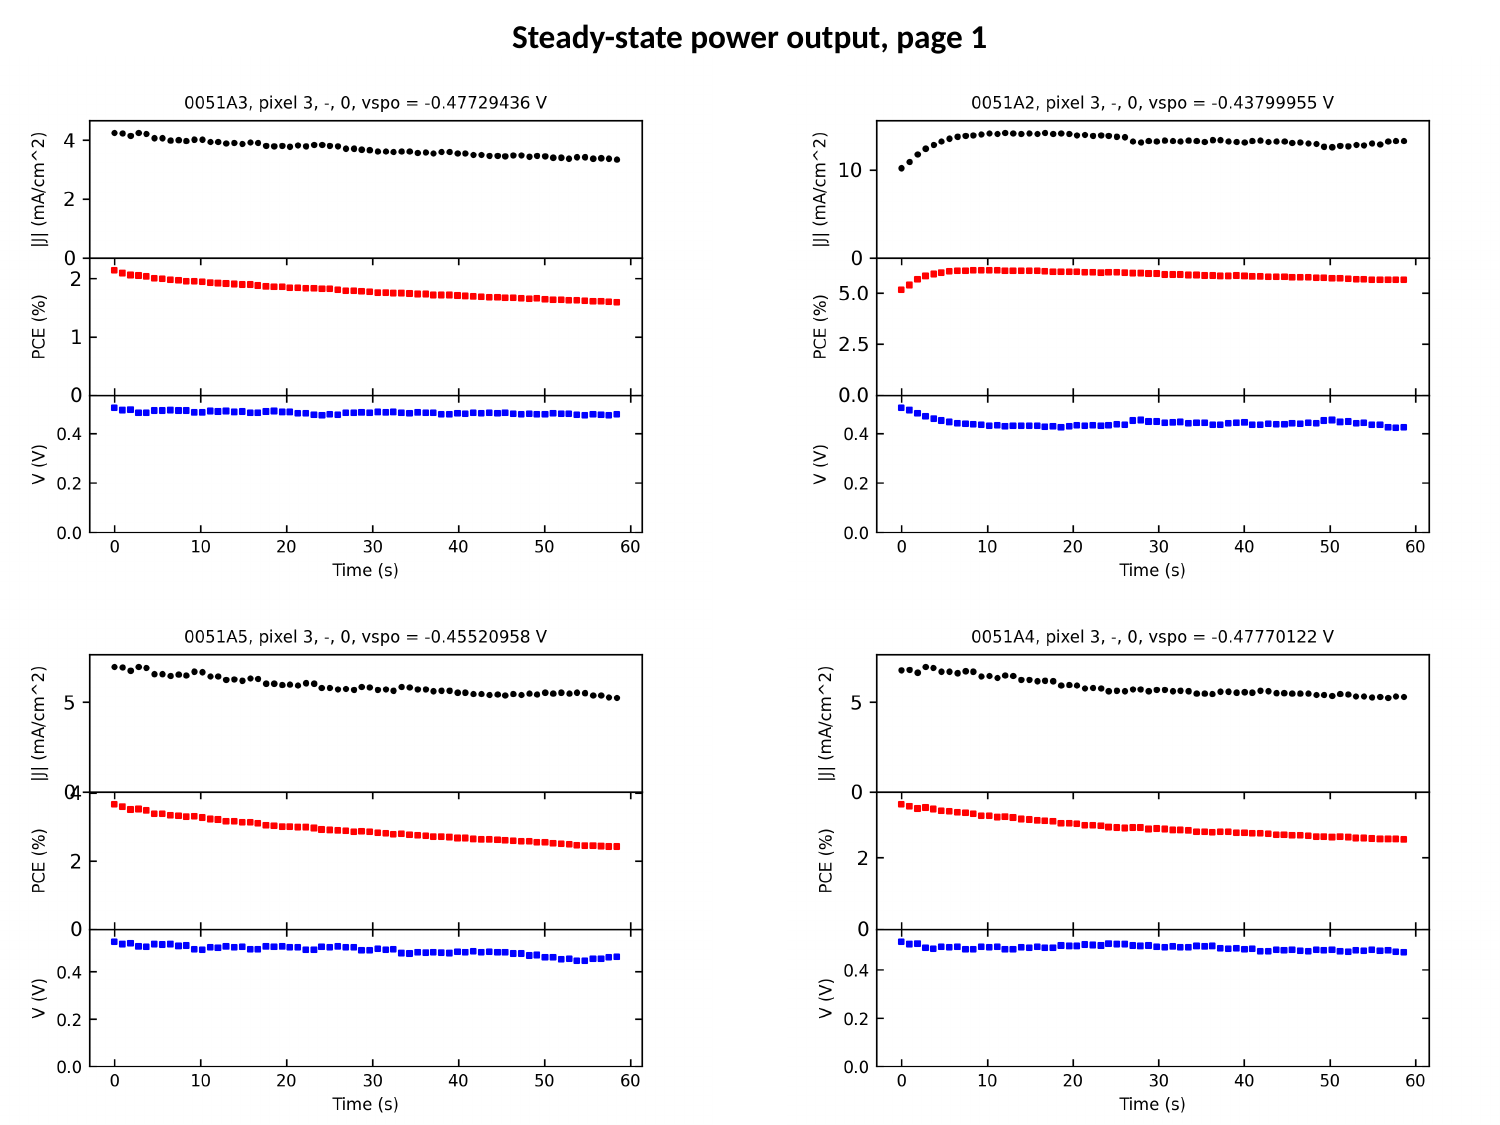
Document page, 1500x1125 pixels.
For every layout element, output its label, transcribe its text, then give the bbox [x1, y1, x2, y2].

title Steady-state power output, page 1 [0, 0, 1500, 75]
picture [787, 56, 1500, 1125]
picture [0, 56, 713, 1125]
